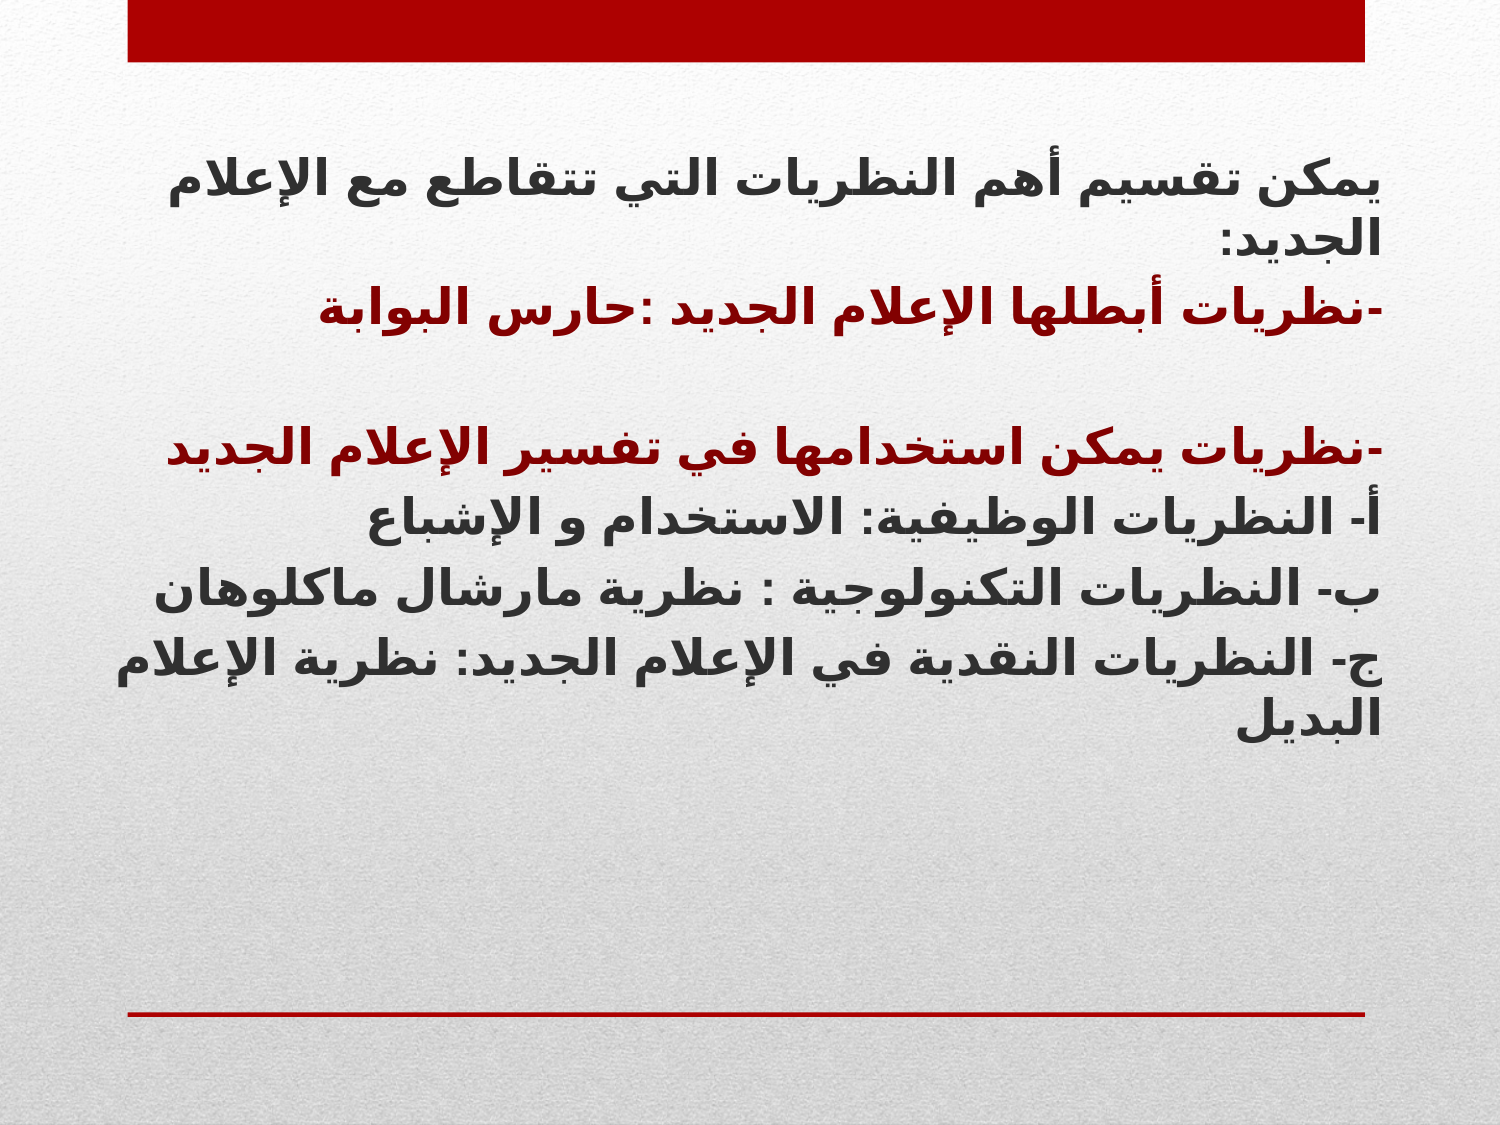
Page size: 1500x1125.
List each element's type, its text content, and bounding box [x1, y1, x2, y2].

list يمكن تقسيم أهم النظريات التي تتقاطع مع الإعلام الجديد: -نظريات أبطلها الإعلام الجديد :حارس البوابة -نظريات يمكن استخدامها في تفسير الإعلام الجديد أ- النظريات الوظيفية: الاستخدام و الإشباع ب- النظريات التكنولوجية : نظرية مارشال ماكلوهان ج- النظريات النقدية في الإعلام الجديد: نظرية الإعلام البديل [76, 125, 1399, 905]
